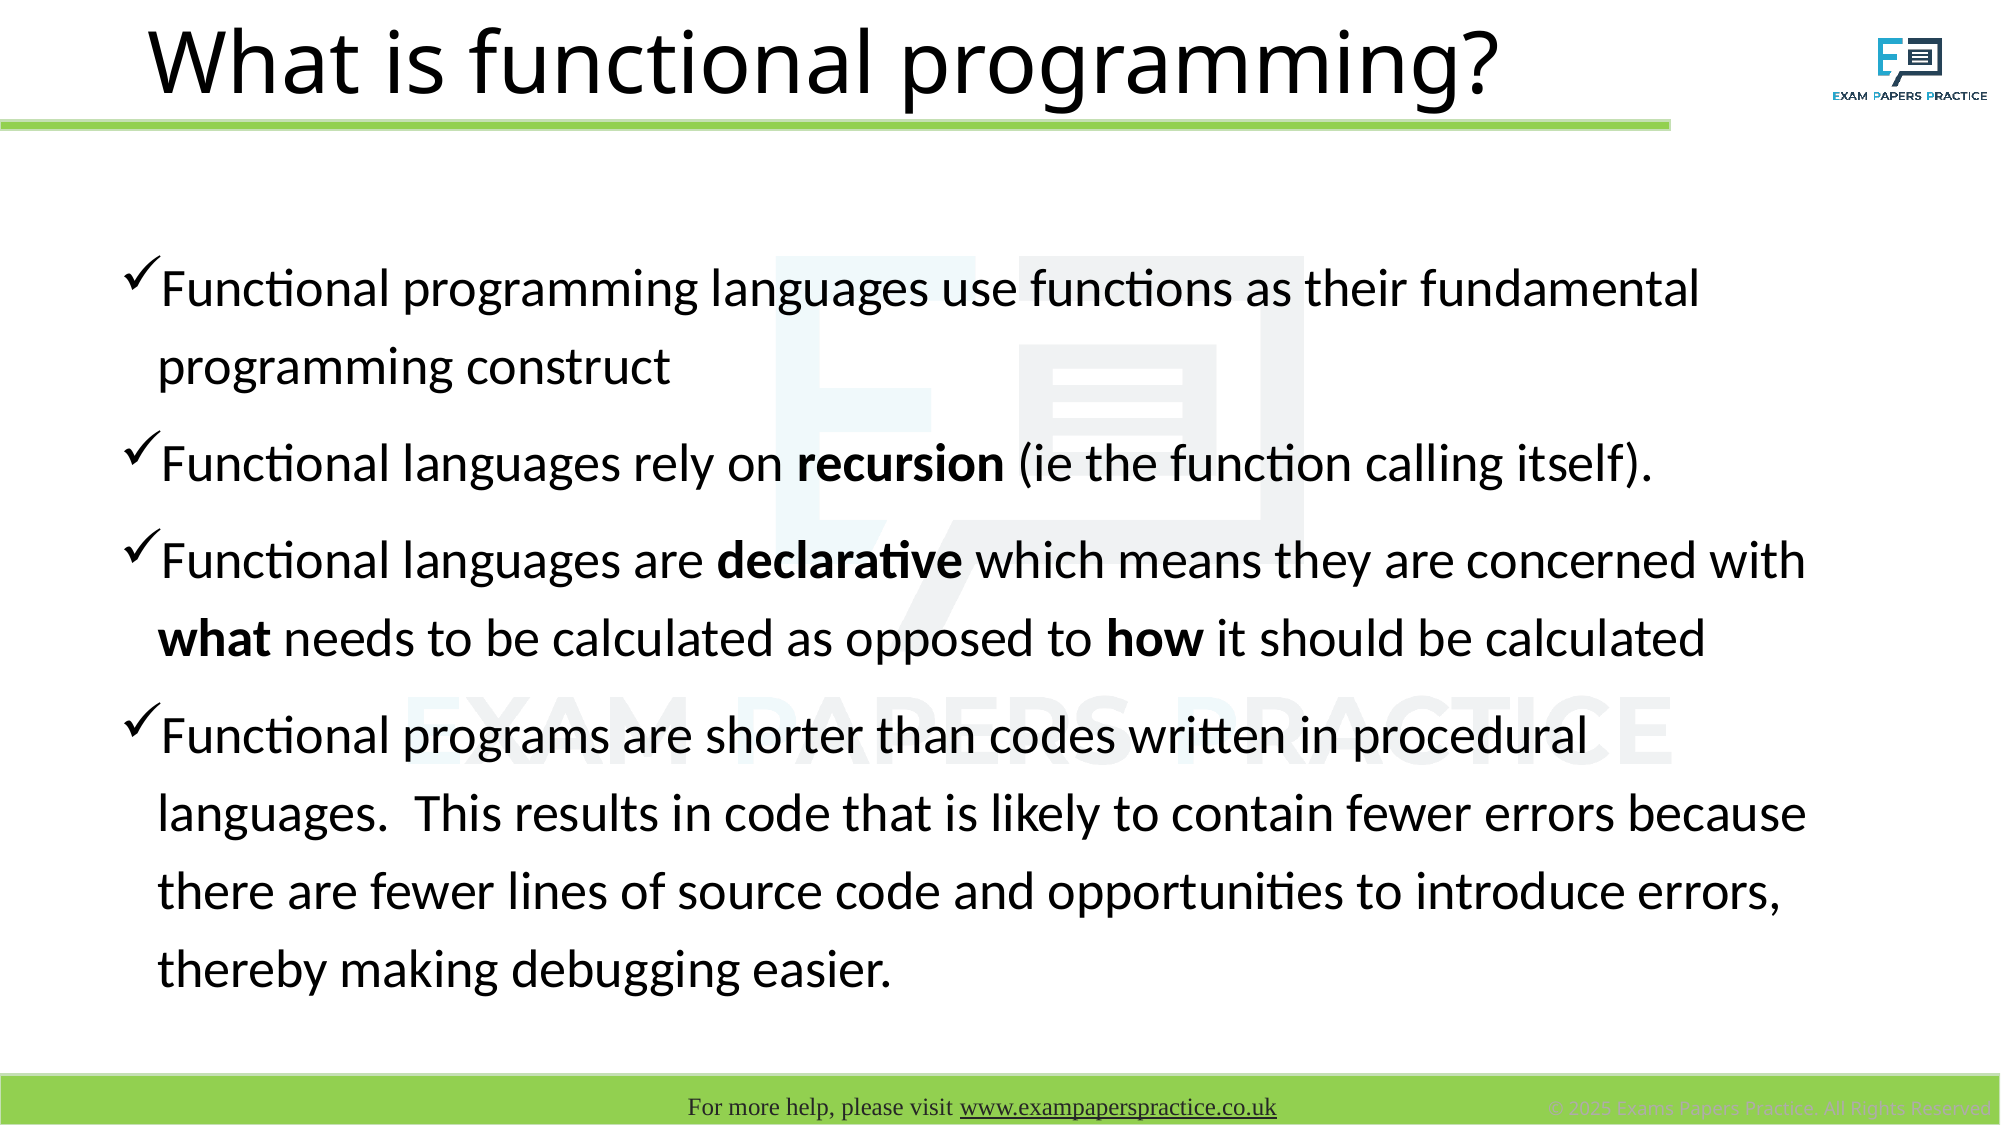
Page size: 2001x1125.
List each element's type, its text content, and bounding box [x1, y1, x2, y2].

list Functional programming languages use functions as their fundamental programming construct Functional languages rely on recursion (ie the function calling itself). Functional languages are declarative which means they are concerned with what needs to be calculated as opposed to how it should be calculated Functional programs are shorter than codes written in procedural languages. This results in code that is likely to contain fewer errors because there are fewer lines of source code and opportunities to introduce errors, thereby making debugging easier. [104, 232, 1830, 1029]
title What is functional programming? [132, 11, 1858, 121]
